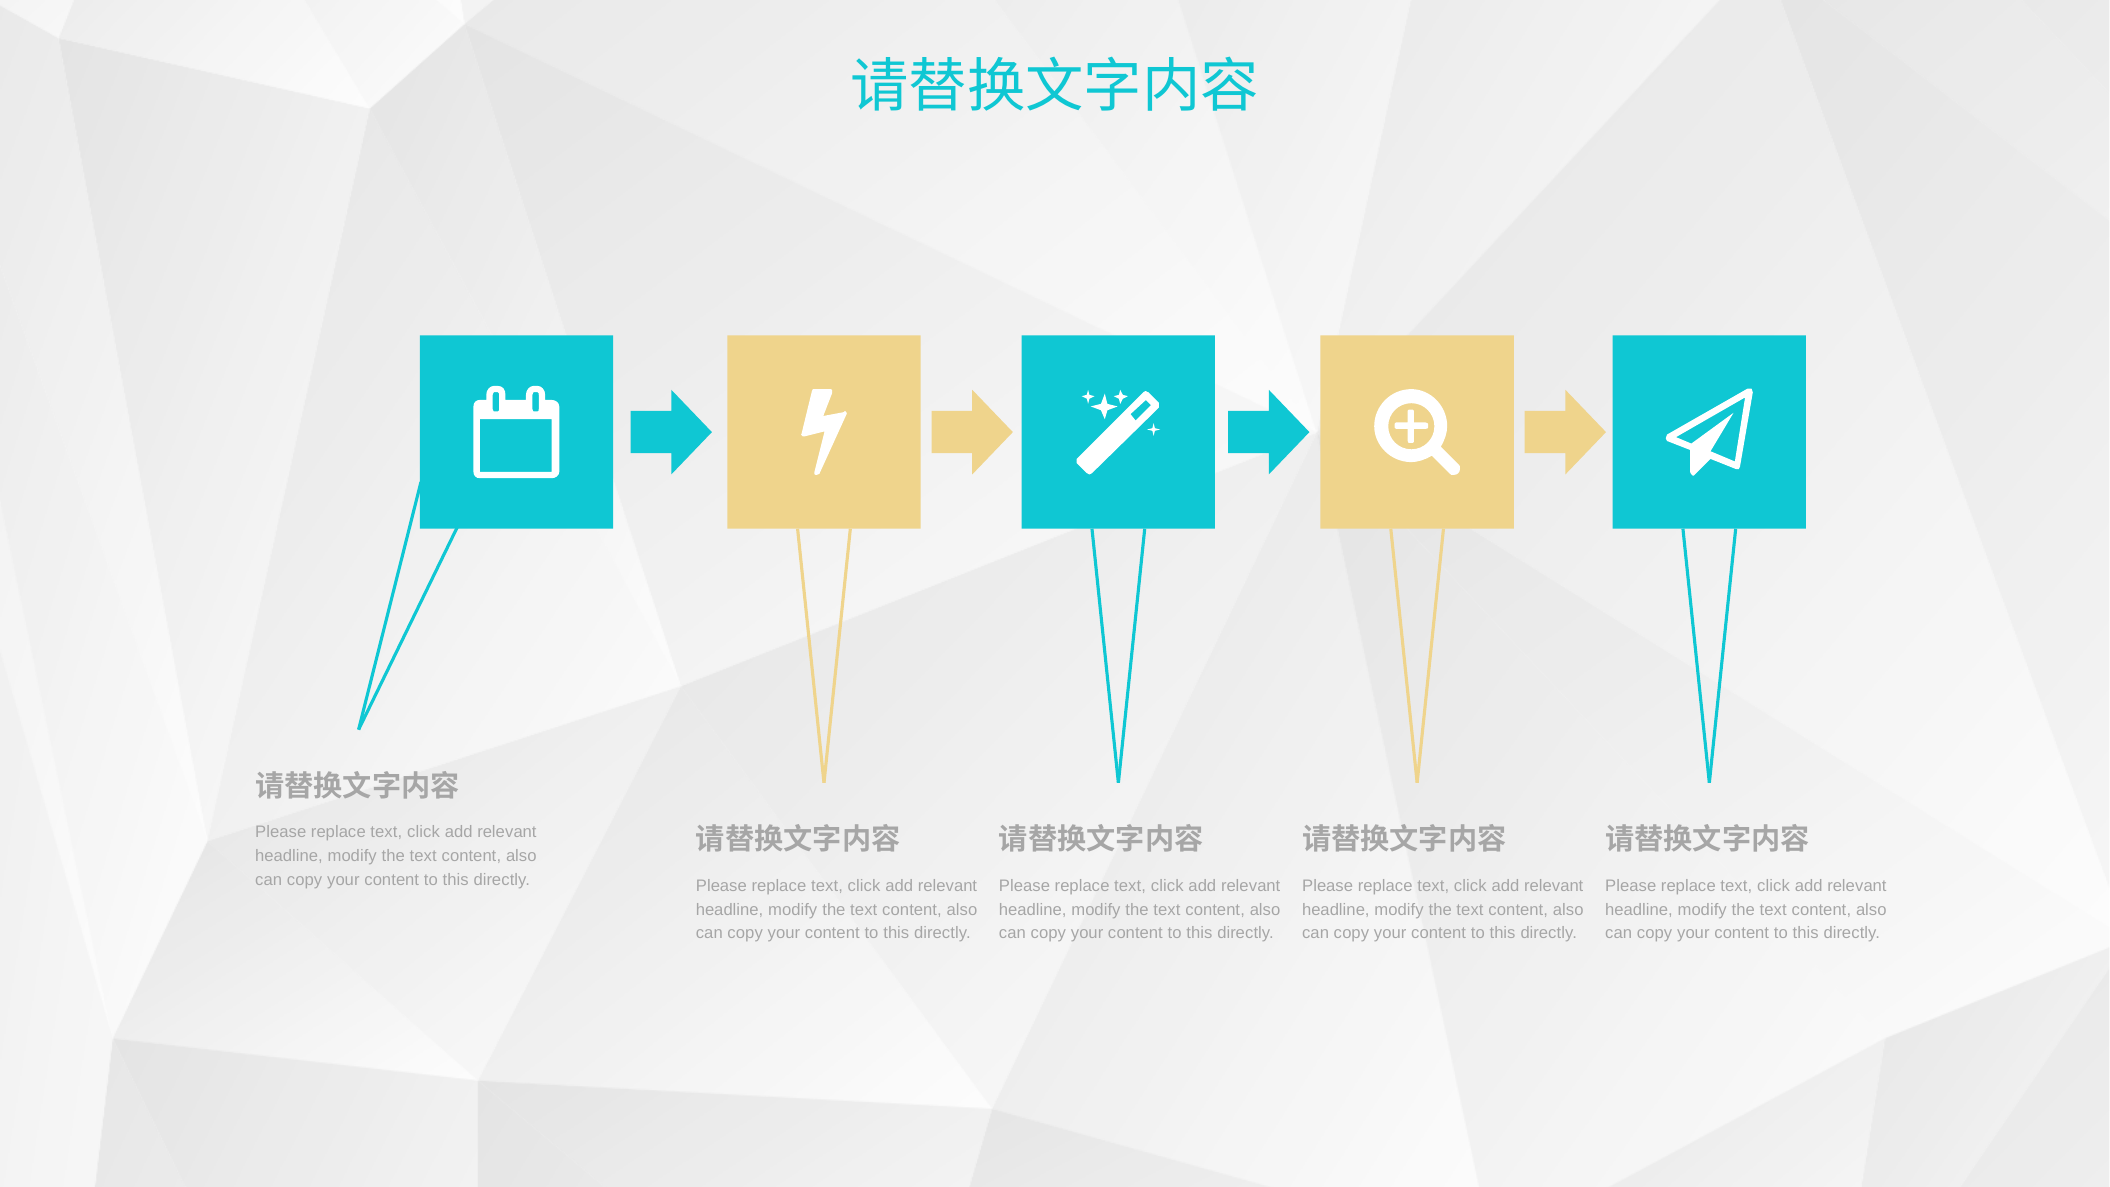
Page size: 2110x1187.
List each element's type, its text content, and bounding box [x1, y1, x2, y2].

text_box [375, 483, 429, 738]
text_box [1021, 335, 1215, 529]
text_box [1227, 387, 1311, 478]
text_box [1320, 335, 1514, 529]
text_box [1390, 529, 1444, 783]
text_box Please replace text, click add relevant headline, modify the text content, also can copy your content to this directly. [695, 870, 984, 943]
text_box Please replace text, click add relevant headline, modify the text content, also can copy your content to this directly. [998, 870, 1287, 943]
text_box 请替换文字内容 [255, 753, 474, 809]
text_box 请替换文字内容 [795, 26, 1314, 125]
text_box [419, 335, 614, 529]
text_box Please replace text, click add relevant headline, modify the text content, also can copy your content to this directly. [1302, 870, 1590, 943]
text_box [629, 387, 714, 478]
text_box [797, 529, 851, 783]
picture [0, 0, 2110, 1187]
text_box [1092, 529, 1145, 783]
text_box 请替换文字内容 [1302, 806, 1521, 862]
text_box 请替换文字内容 [998, 806, 1218, 862]
text_box 请替换文字内容 [1605, 806, 1824, 862]
text_box [930, 387, 1015, 478]
text_box 请替换文字内容 [695, 806, 915, 862]
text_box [1612, 335, 1806, 529]
text_box Please replace text, click add relevant headline, modify the text content, also can copy your content to this directly. [255, 817, 544, 890]
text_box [727, 335, 921, 529]
text_box Please replace text, click add relevant headline, modify the text content, also can copy your content to this directly. [1605, 870, 1894, 943]
text_box [1523, 387, 1608, 478]
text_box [1682, 529, 1736, 783]
